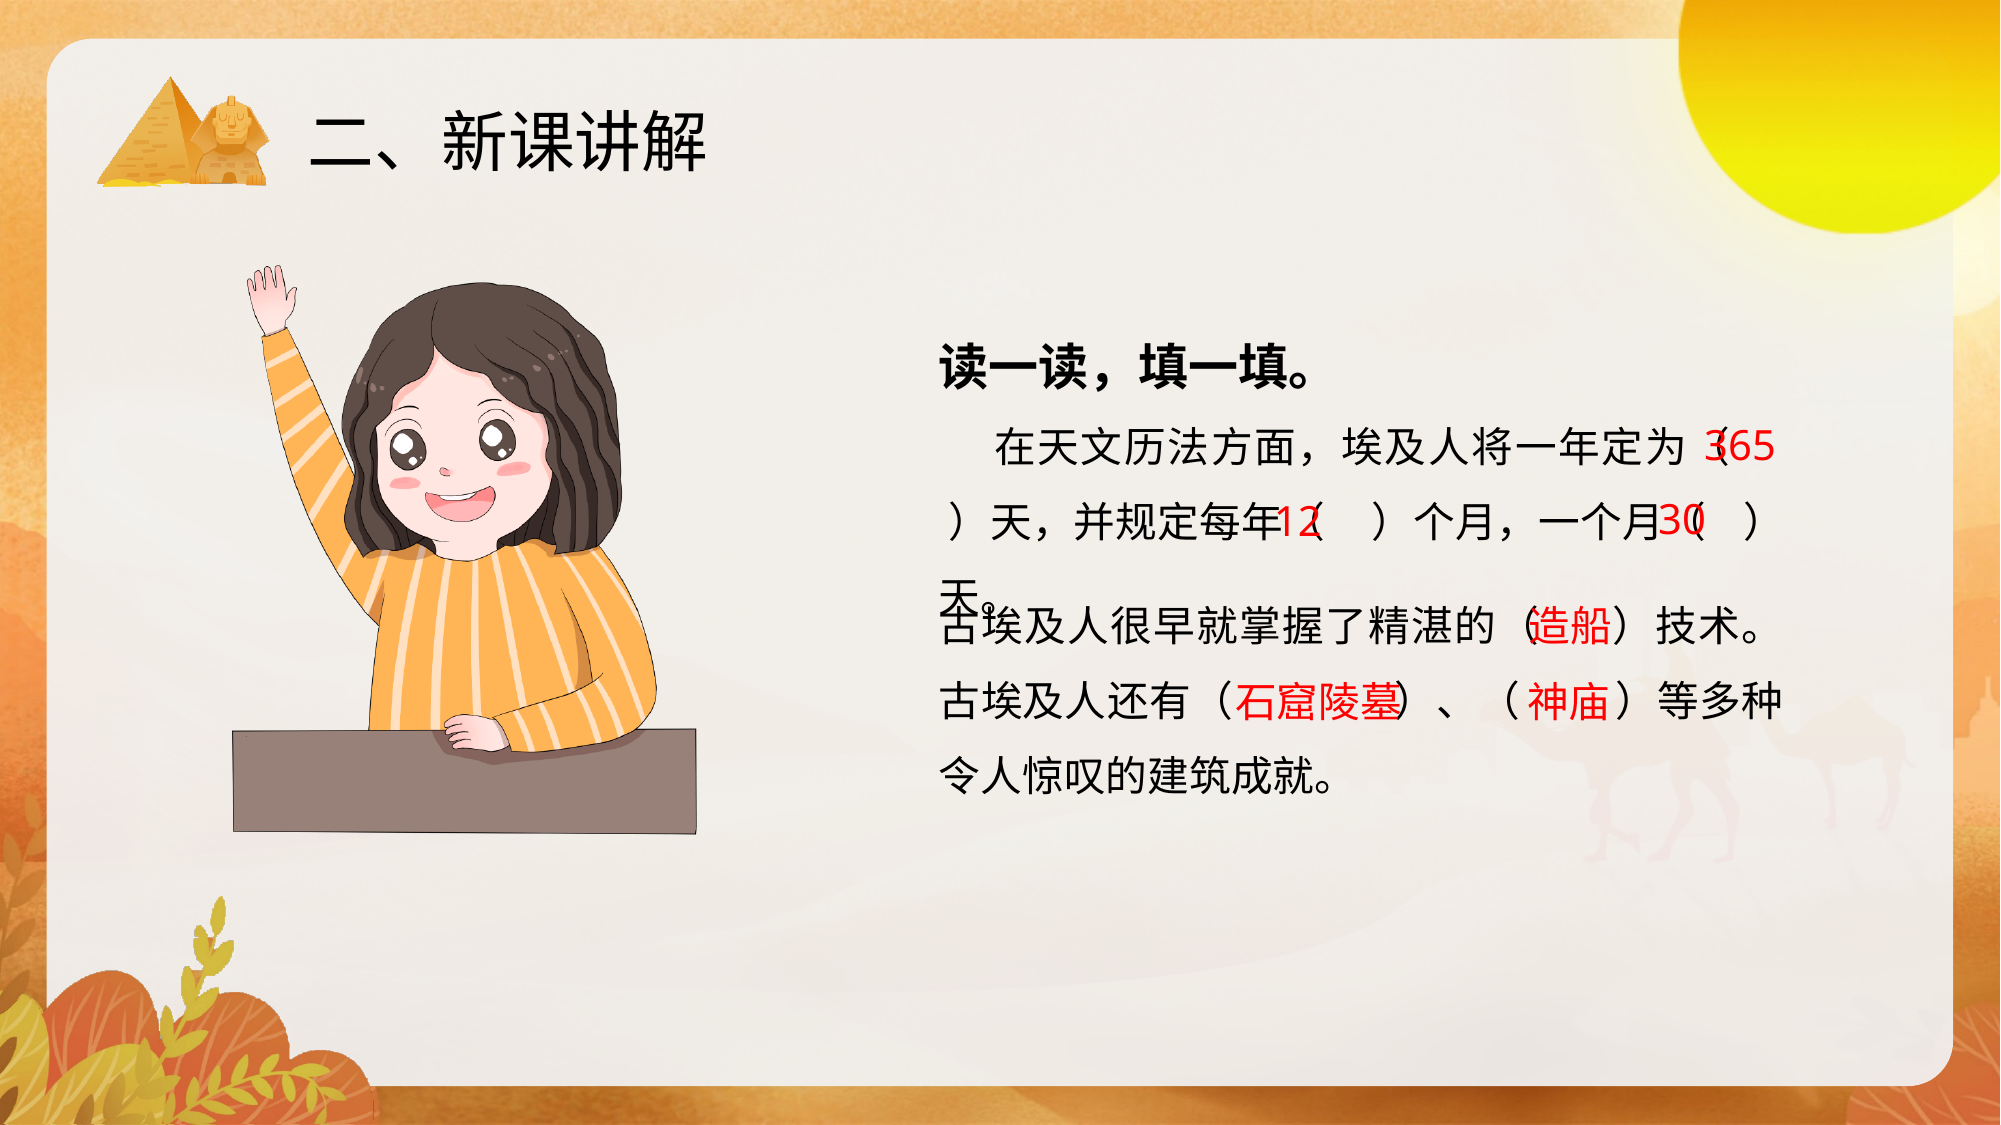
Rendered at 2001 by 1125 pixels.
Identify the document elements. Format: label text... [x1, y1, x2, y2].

text_box 12 [1258, 462, 1339, 553]
picture [0, 0, 2001, 1125]
text_box 古埃及人很早就掌握了精湛的（ ）技术。古埃及人还有（ ）、（ ）等多种令人惊叹的建筑成就。 [923, 567, 1798, 808]
text_box 神庙 [1512, 642, 1636, 733]
text_box 造船 [1514, 567, 1638, 658]
text_box 30 [1643, 460, 1723, 551]
text_box 365 [1689, 386, 1800, 477]
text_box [84, 51, 726, 186]
text_box 读一读，填一填。 在天文历法方面，埃及人将一年定为（ ）天，并规定每年（ ）个月，一个月（ ）天。 [923, 298, 1800, 629]
text_box 石窟陵墓 [1220, 642, 1422, 733]
